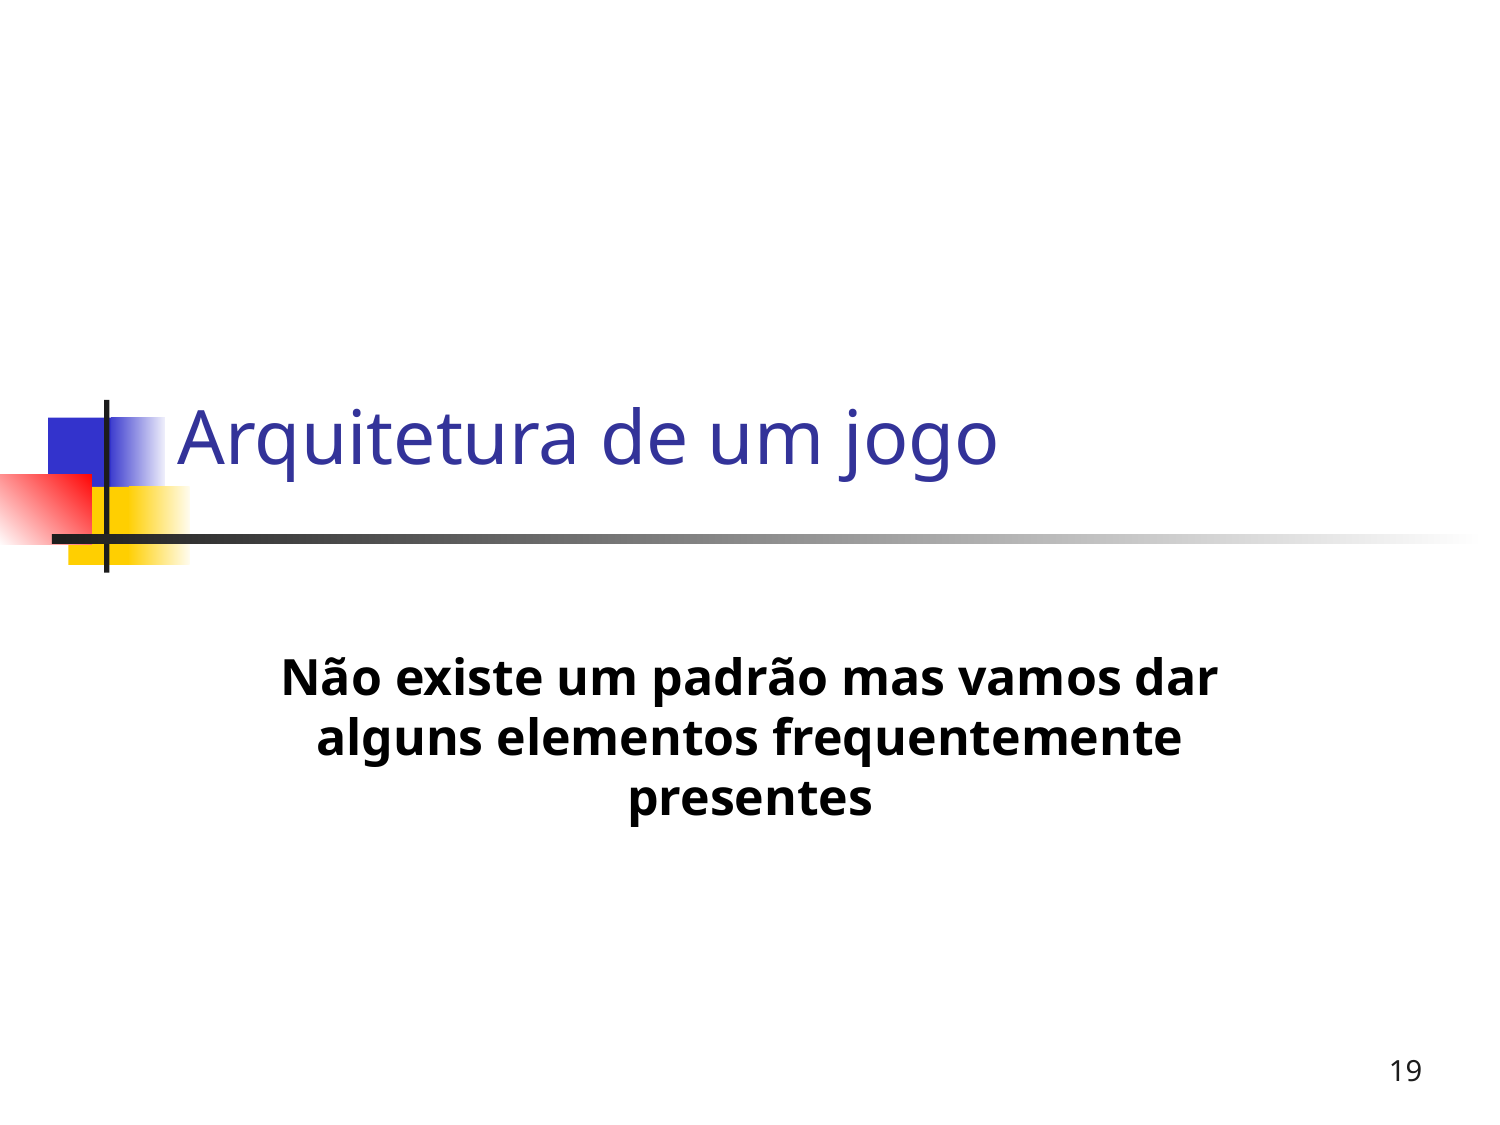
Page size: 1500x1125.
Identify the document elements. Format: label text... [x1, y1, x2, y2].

slide_number 19 [1124, 1024, 1438, 1101]
subtitle Não existe um padrão mas vamos dar alguns elementos frequentemente presentes [225, 637, 1275, 925]
title Arquitetura de um jogo [162, 299, 1438, 488]
